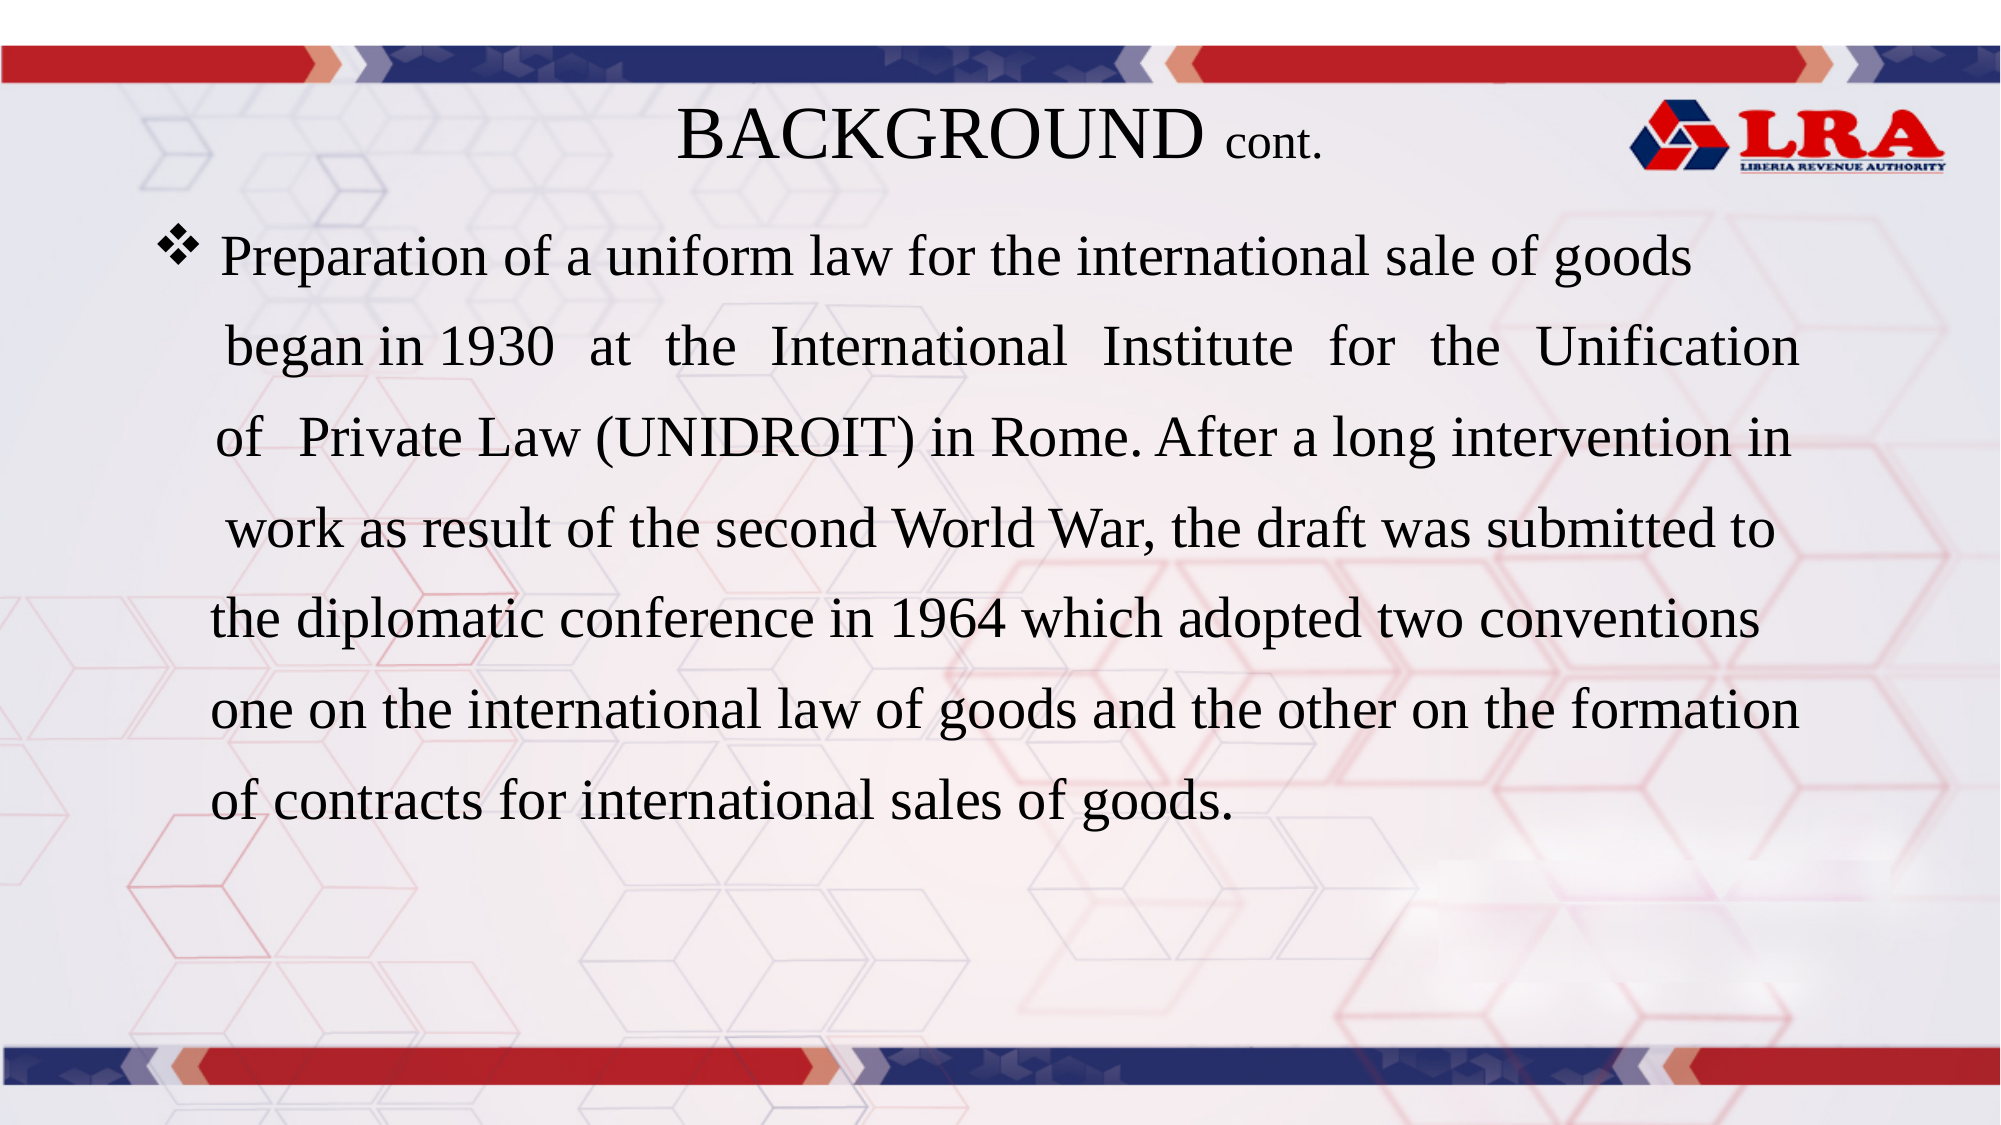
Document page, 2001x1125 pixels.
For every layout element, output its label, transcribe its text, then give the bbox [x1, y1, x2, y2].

list Preparation of a uniform law for the international sale of goods began in 1930 at the International Institute for the Unification of Private Law (UNIDROIT) in Rome. After a long intervention in work as result of the second World War, the draft was submitted to the diplomatic conference in 1964 which adopted two conventions one on the international law of goods and the other on the formation of contracts for international sales of goods. [137, 209, 1863, 1050]
picture [0, 0, 2001, 1125]
title BACKGROUND cont. [137, 59, 1863, 209]
